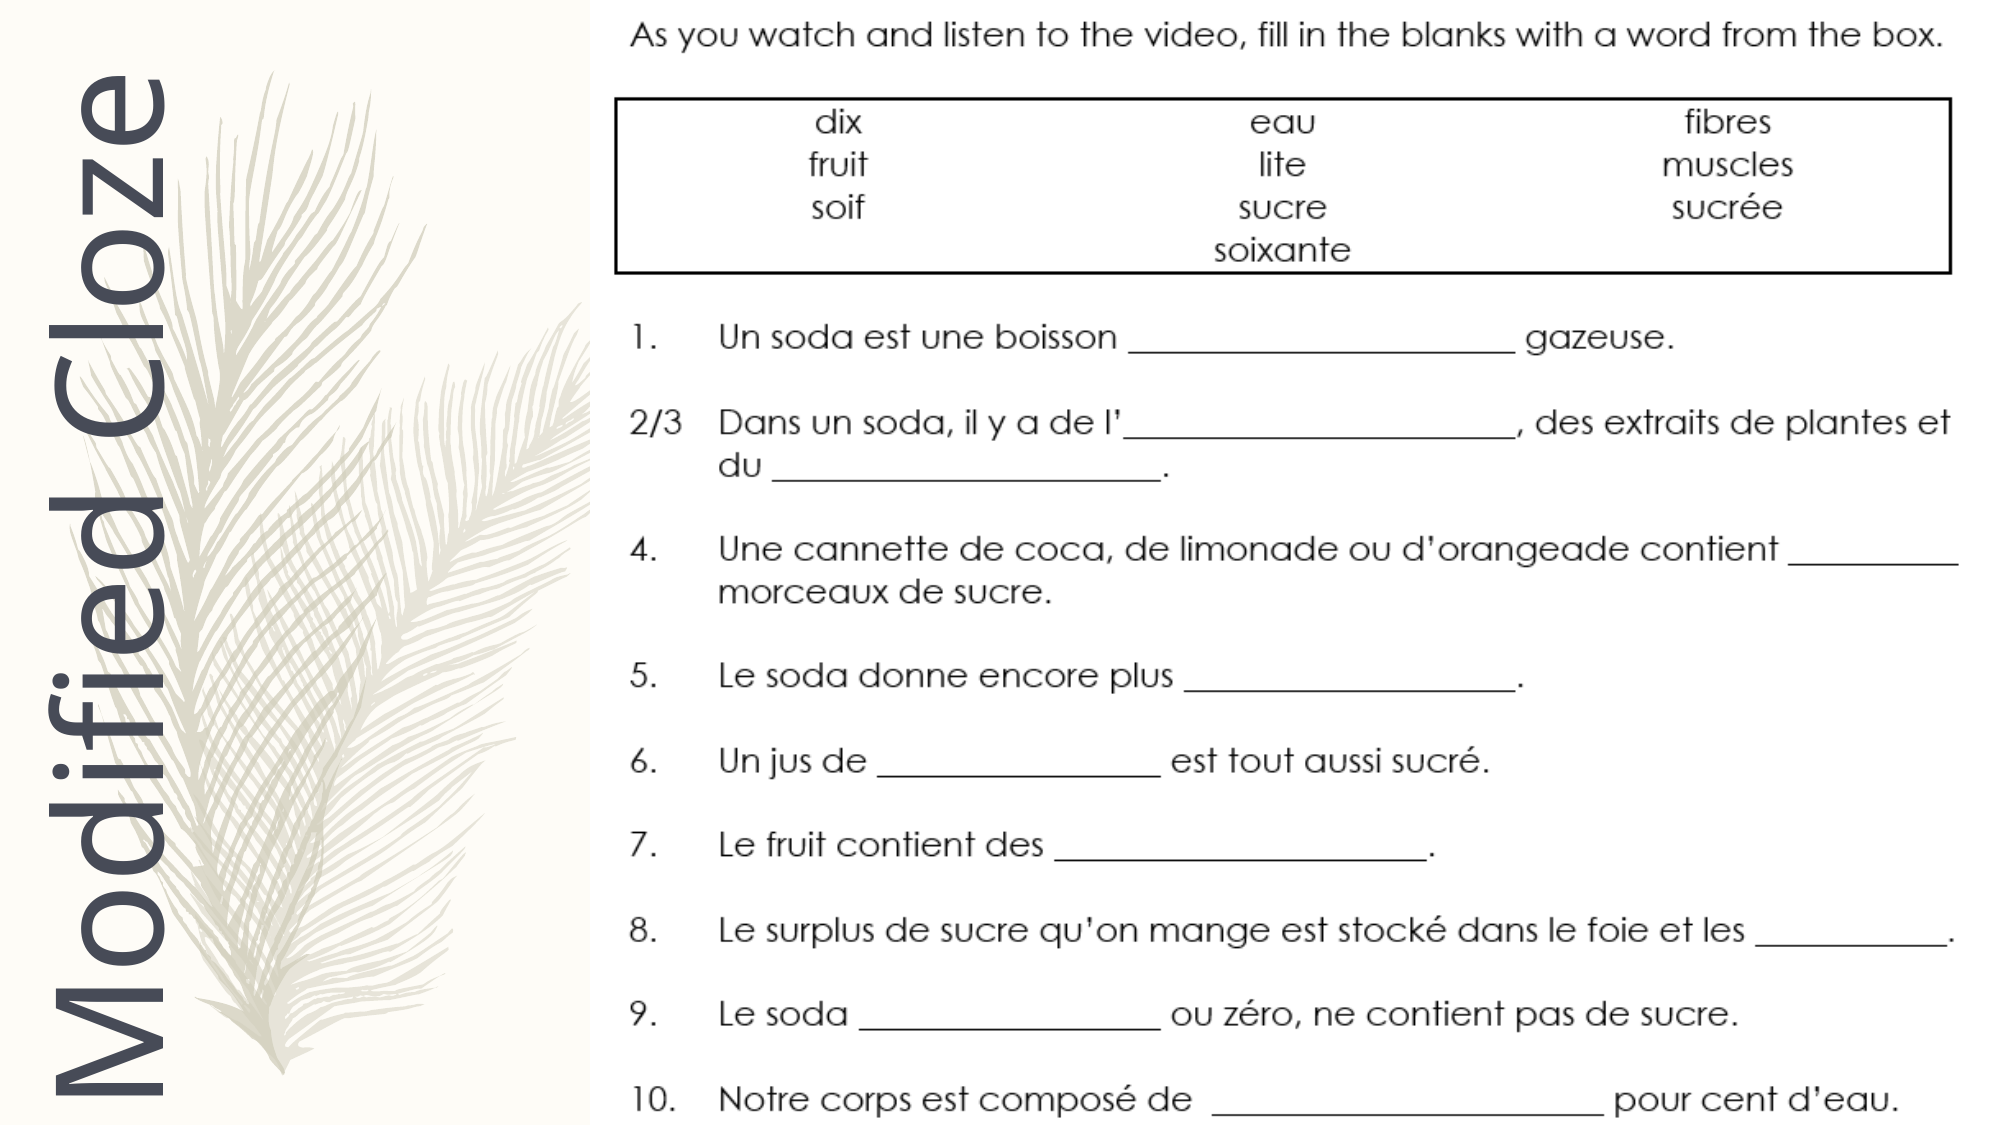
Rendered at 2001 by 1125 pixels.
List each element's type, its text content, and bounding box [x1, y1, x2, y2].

picture [590, 0, 2000, 1125]
text_box Modified Cloze [14, 4, 263, 1125]
